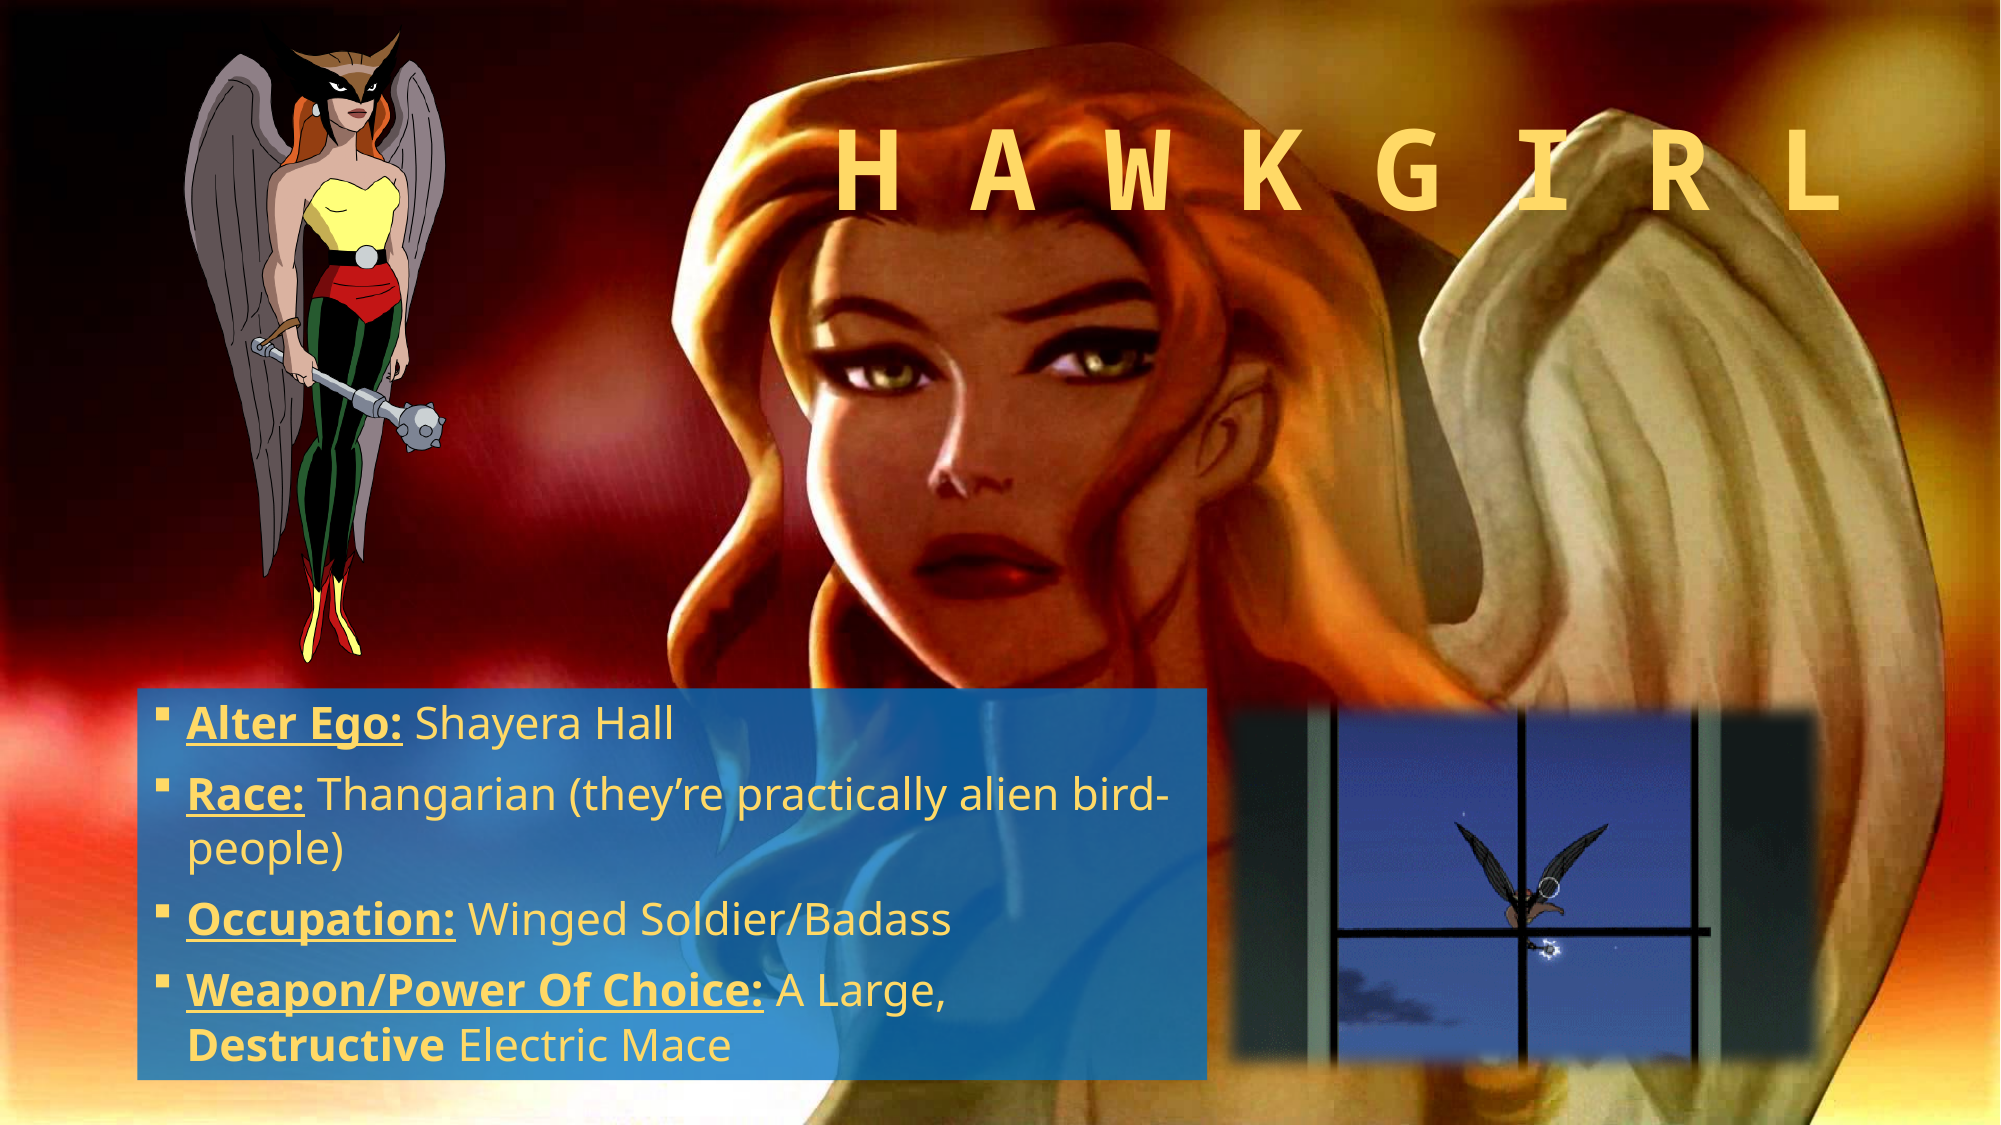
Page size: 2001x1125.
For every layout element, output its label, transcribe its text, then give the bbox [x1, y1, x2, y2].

list Alter Ego: Shayera Hall Race: Thangarian (they’re practically alien bird-people) Occupation: Winged Soldier/Badass Weapon/Power Of Choice: A Large, Destructive Electric Mace [137, 688, 1208, 1081]
title H A W K G I R L [736, 59, 1863, 278]
picture [0, 0, 2001, 1125]
